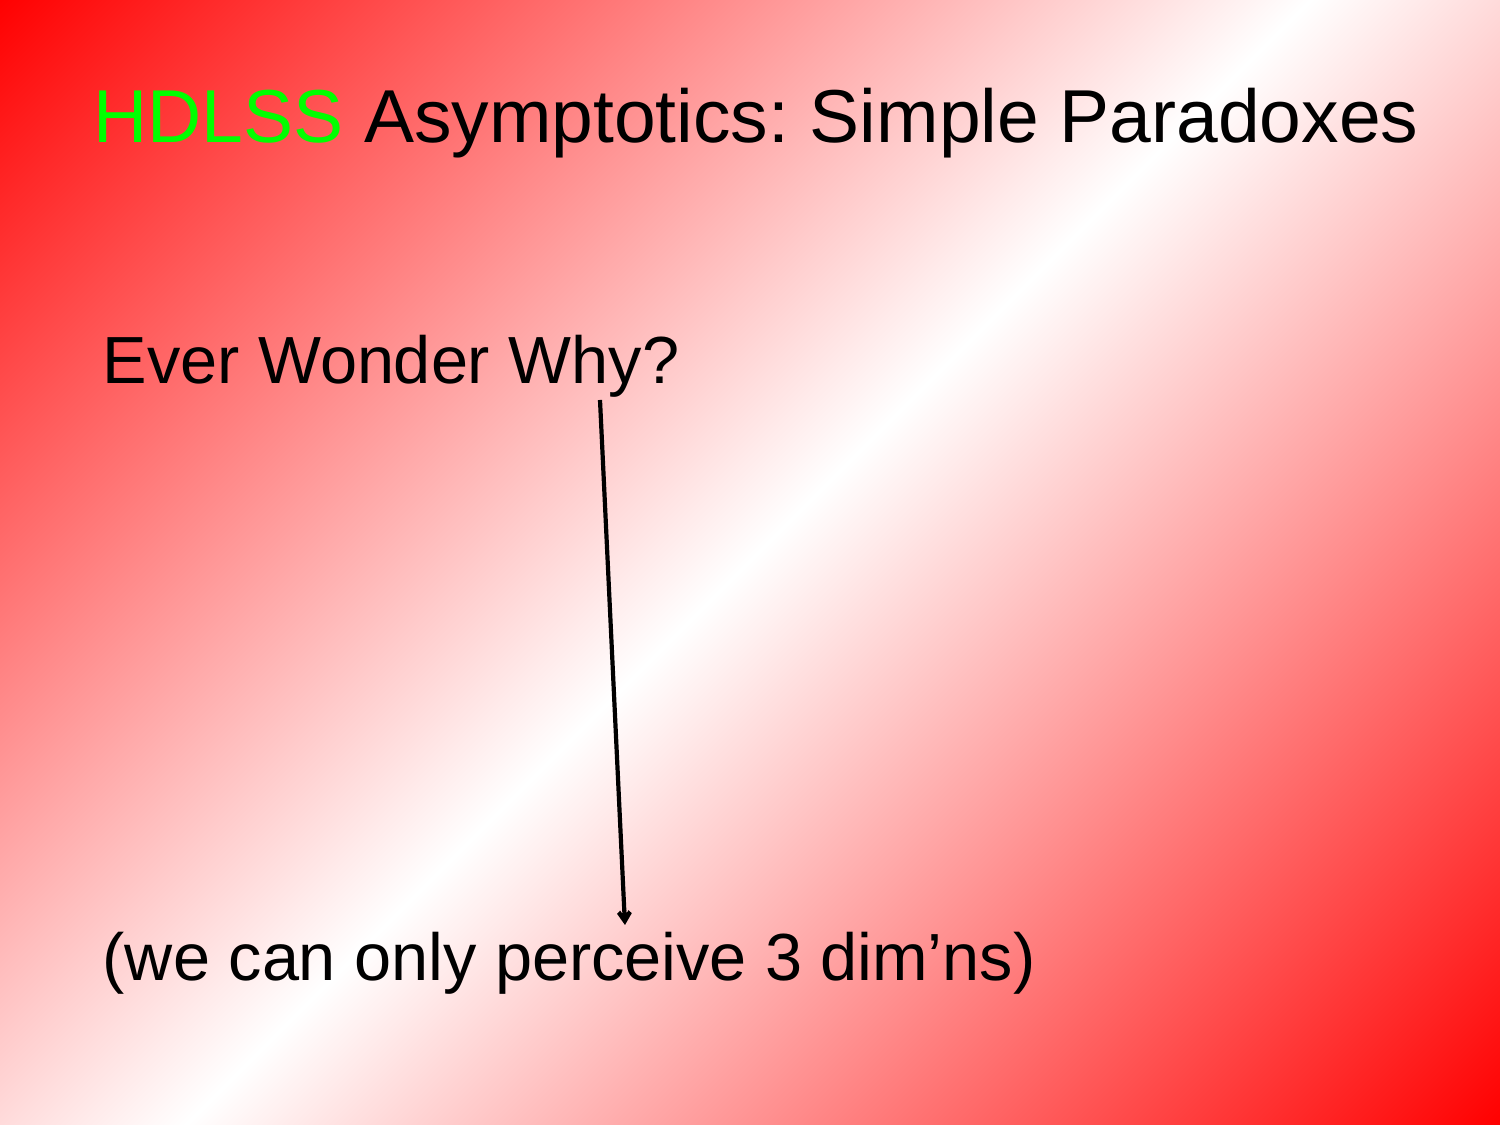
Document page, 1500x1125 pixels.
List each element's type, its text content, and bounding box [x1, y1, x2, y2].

list Ever Wonder Why? (we can only perceive 3 dim’ns) [87, 224, 1409, 1063]
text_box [599, 399, 626, 926]
title HDLSS Asymptotics: Simple Paradoxes [62, 37, 1450, 188]
